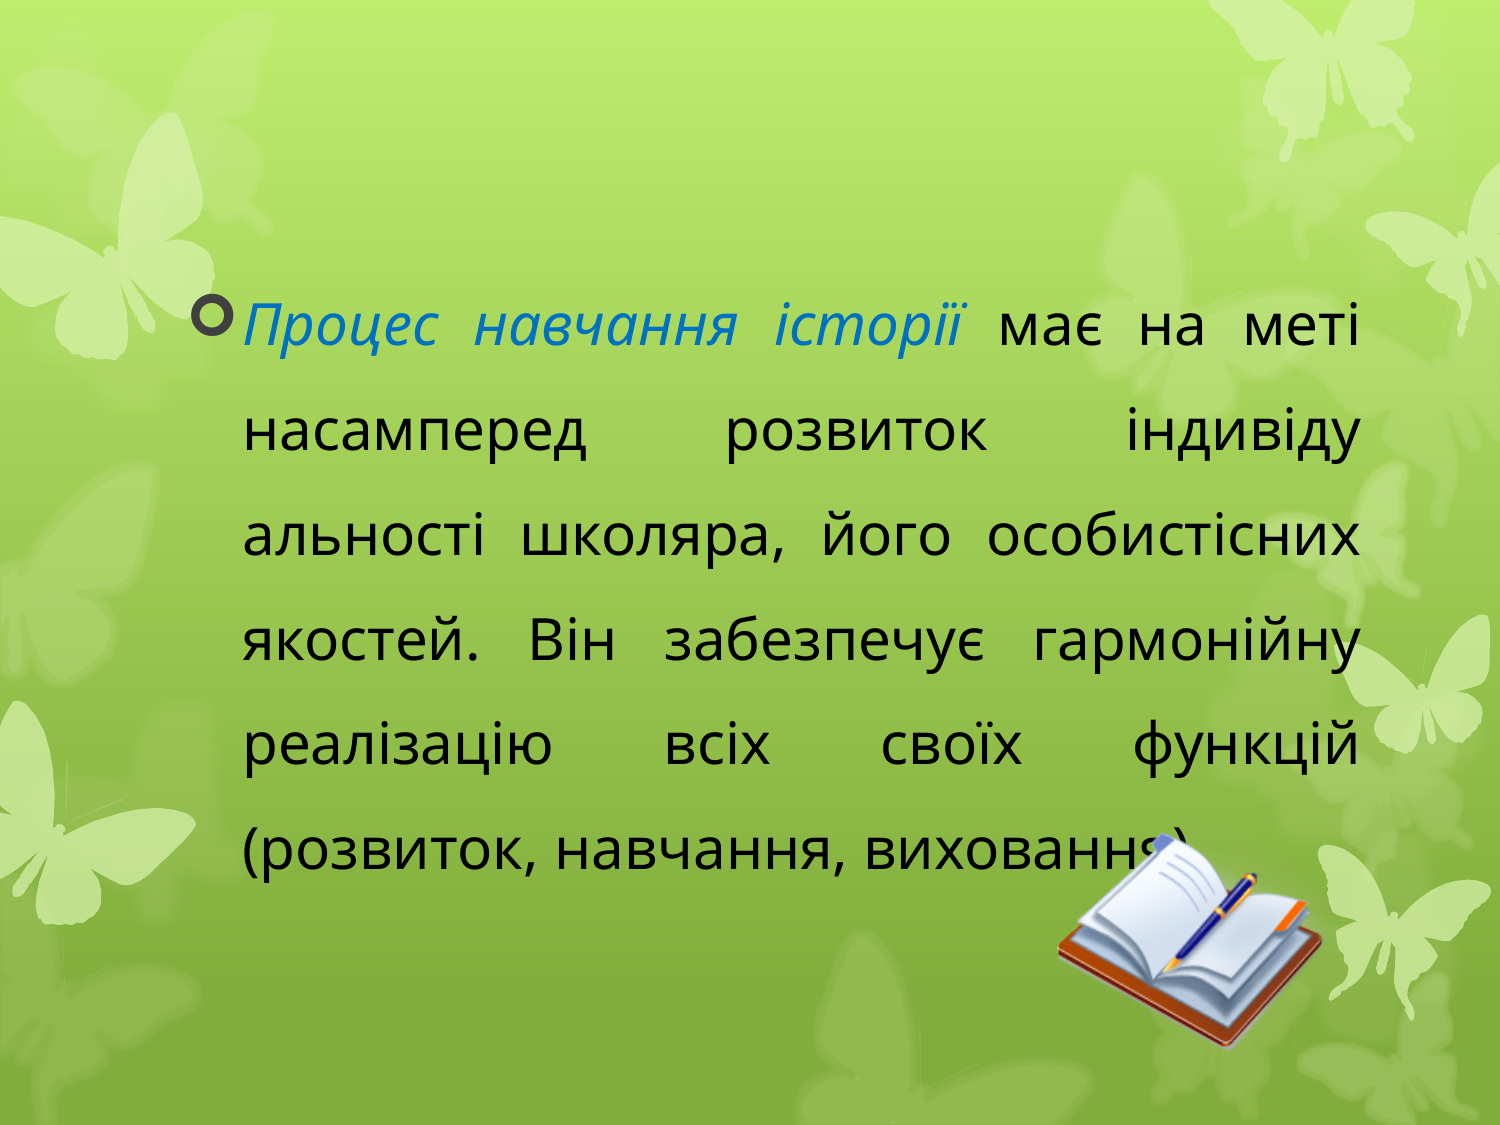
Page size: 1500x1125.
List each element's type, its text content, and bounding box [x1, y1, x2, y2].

list Процес навчання історії має на меті насамперед розвиток індивіду­альності школяра, його особистісних якостей. Він забезпечує гармо­нійну реалізацію всіх своїх функцій (розвиток, навчання, виховання). [171, 172, 1376, 962]
picture [1056, 809, 1339, 1093]
